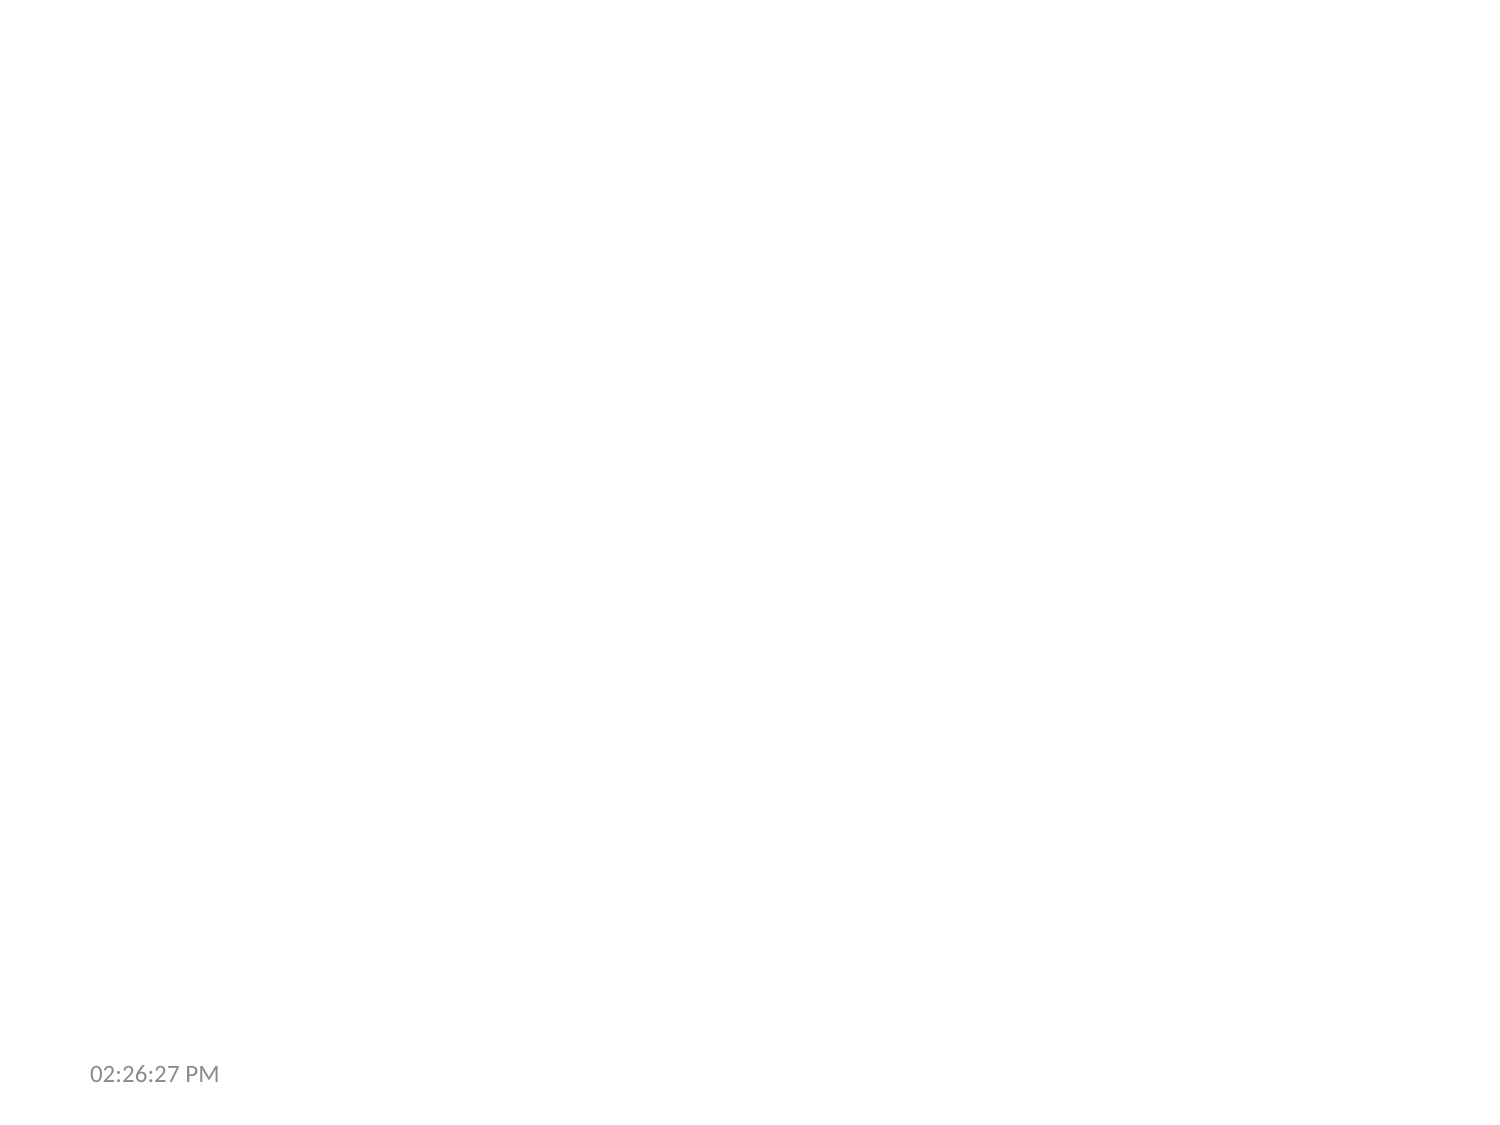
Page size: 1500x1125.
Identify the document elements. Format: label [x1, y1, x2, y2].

slide_number [75, 1042, 425, 1103]
